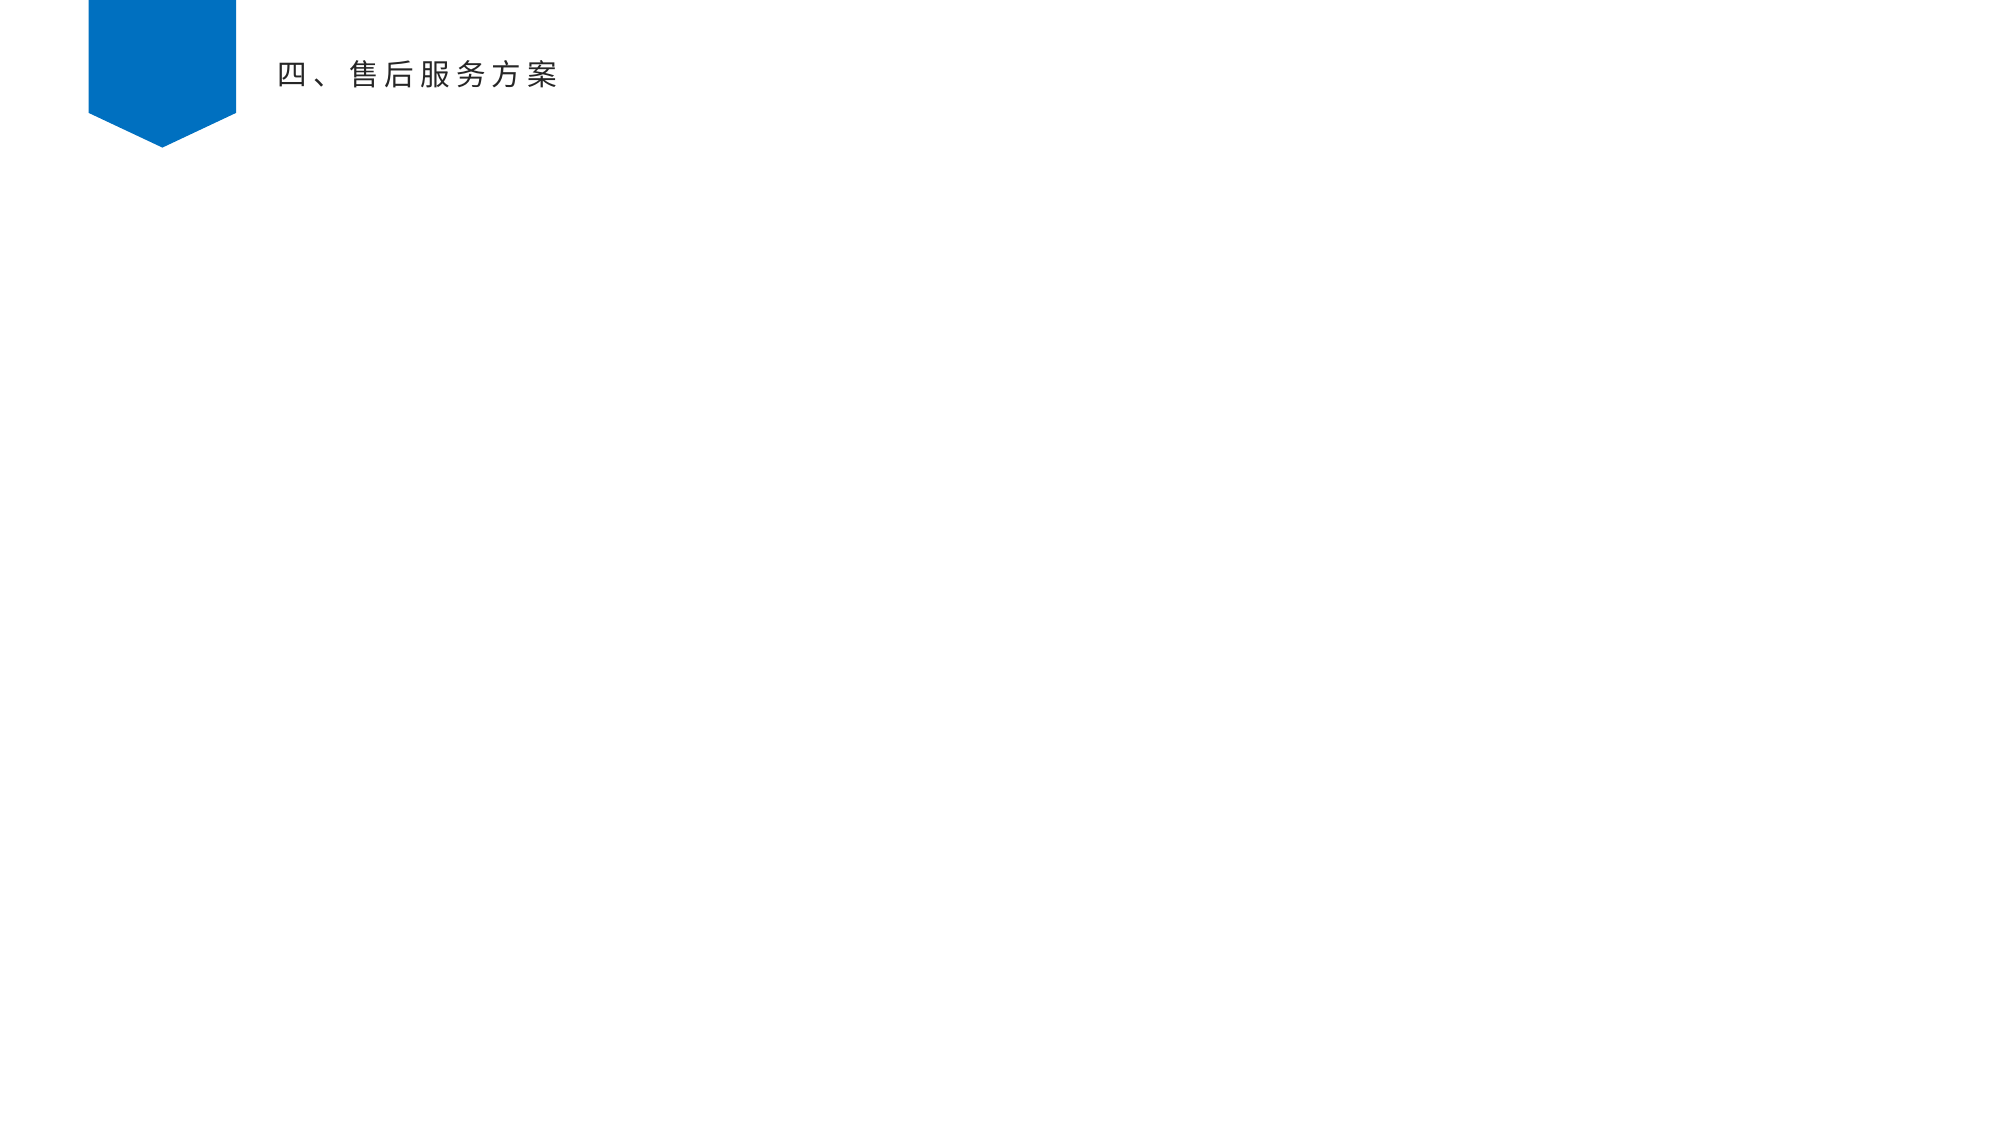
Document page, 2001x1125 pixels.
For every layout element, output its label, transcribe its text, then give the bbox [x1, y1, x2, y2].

text_box [87, 0, 238, 149]
title 四、售后服务方案 [262, 15, 1940, 132]
